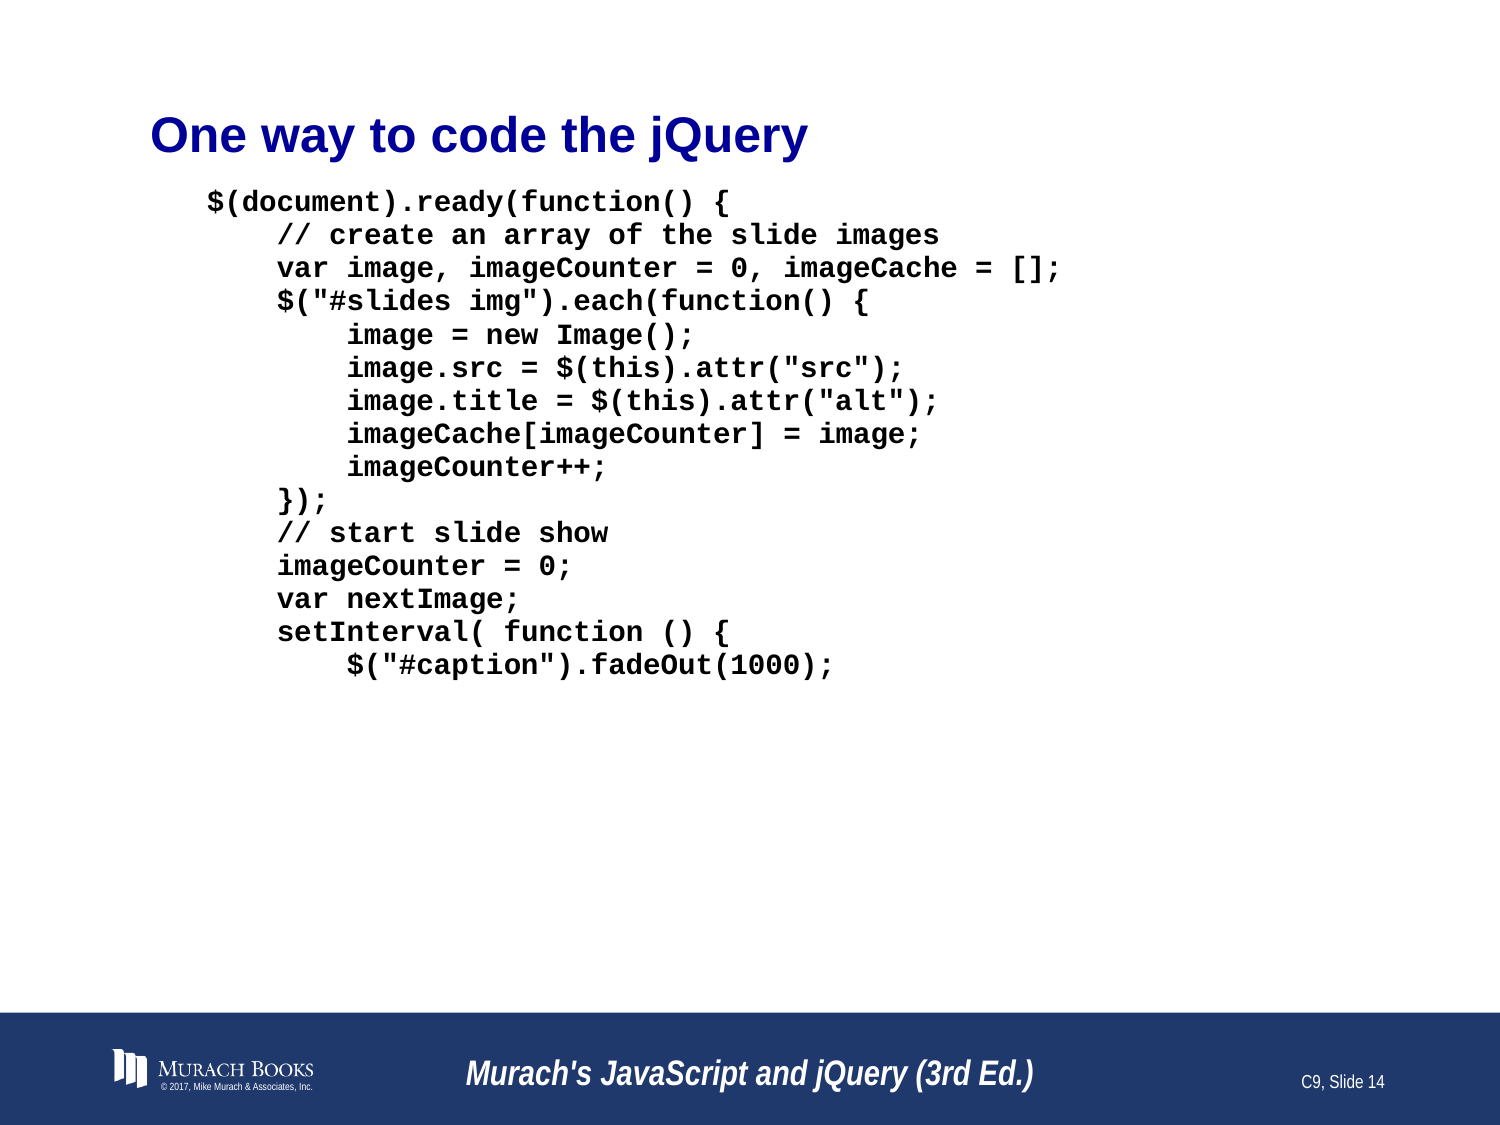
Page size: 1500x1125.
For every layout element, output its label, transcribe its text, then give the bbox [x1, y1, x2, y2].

title One way to code the jQuery [150, 102, 1350, 164]
slide_number C9, Slide 14 [1087, 1025, 1400, 1100]
slide_number Murach's JavaScript and jQuery (3rd Ed.) [463, 1025, 1050, 1100]
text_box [149, 187, 1348, 727]
footer © 2017, Mike Murach & Associates, Inc. [12, 1025, 463, 1100]
